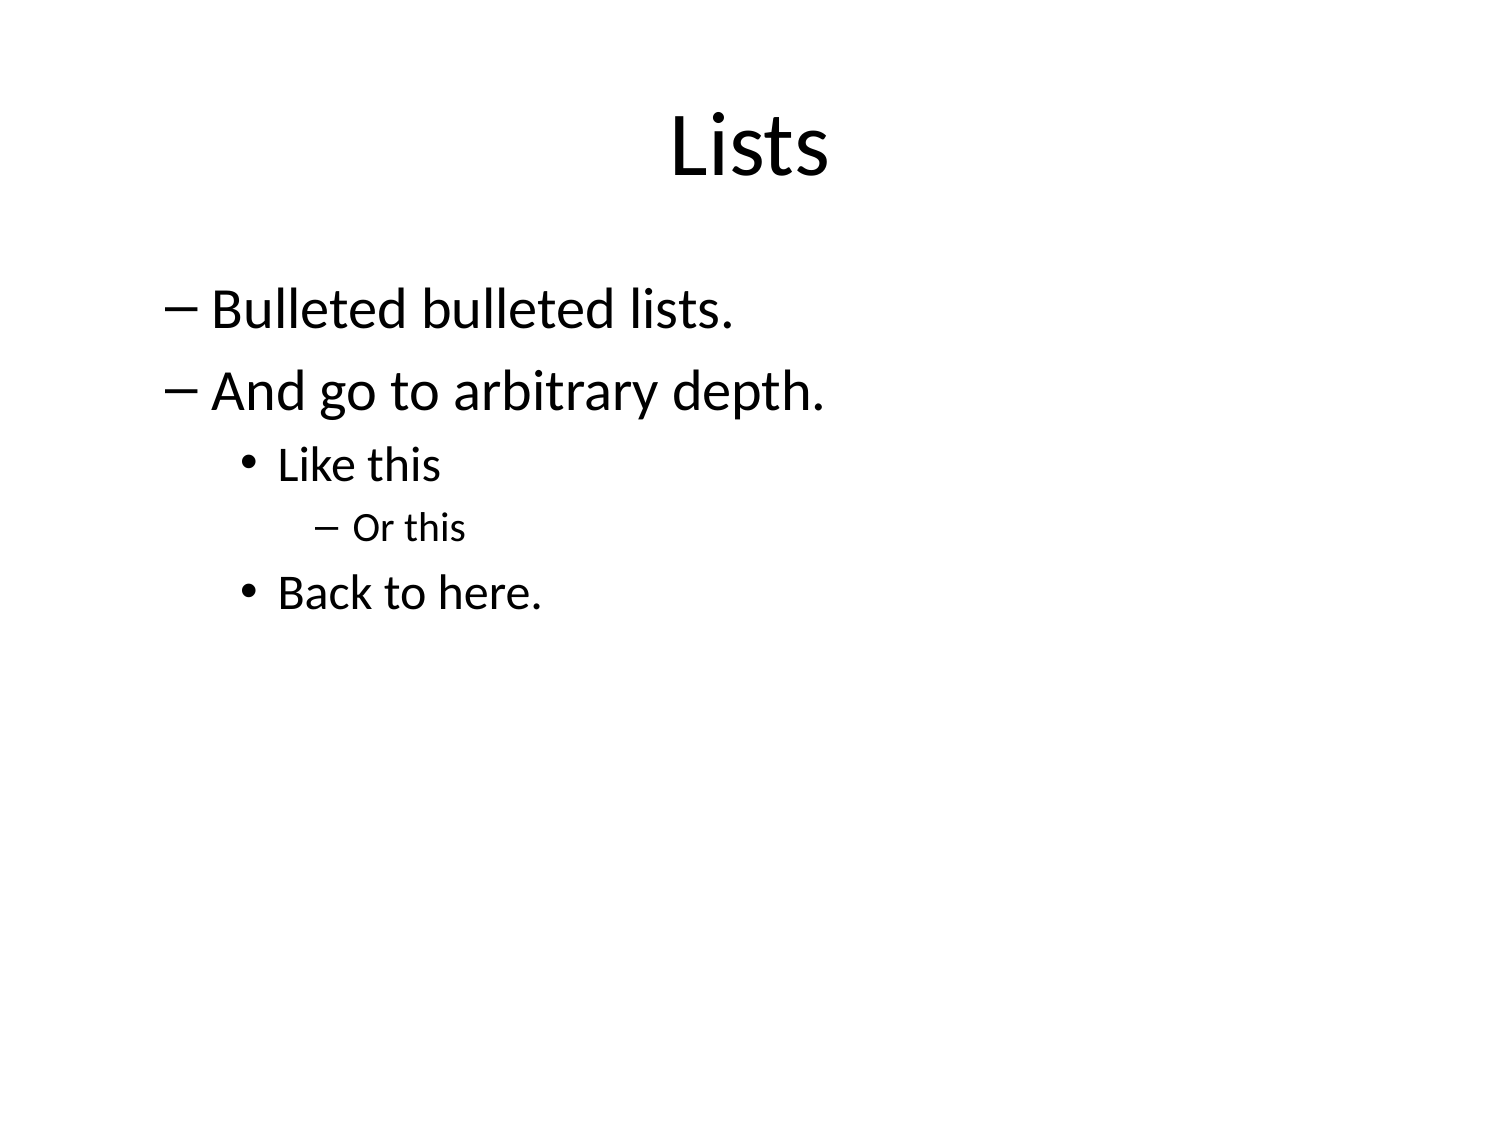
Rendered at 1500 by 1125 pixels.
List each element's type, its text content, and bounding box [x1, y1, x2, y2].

title Lists [75, 45, 1425, 233]
list Bulleted bulleted lists. And go to arbitrary depth. Like this Or this Back to here. [75, 262, 1425, 1005]
